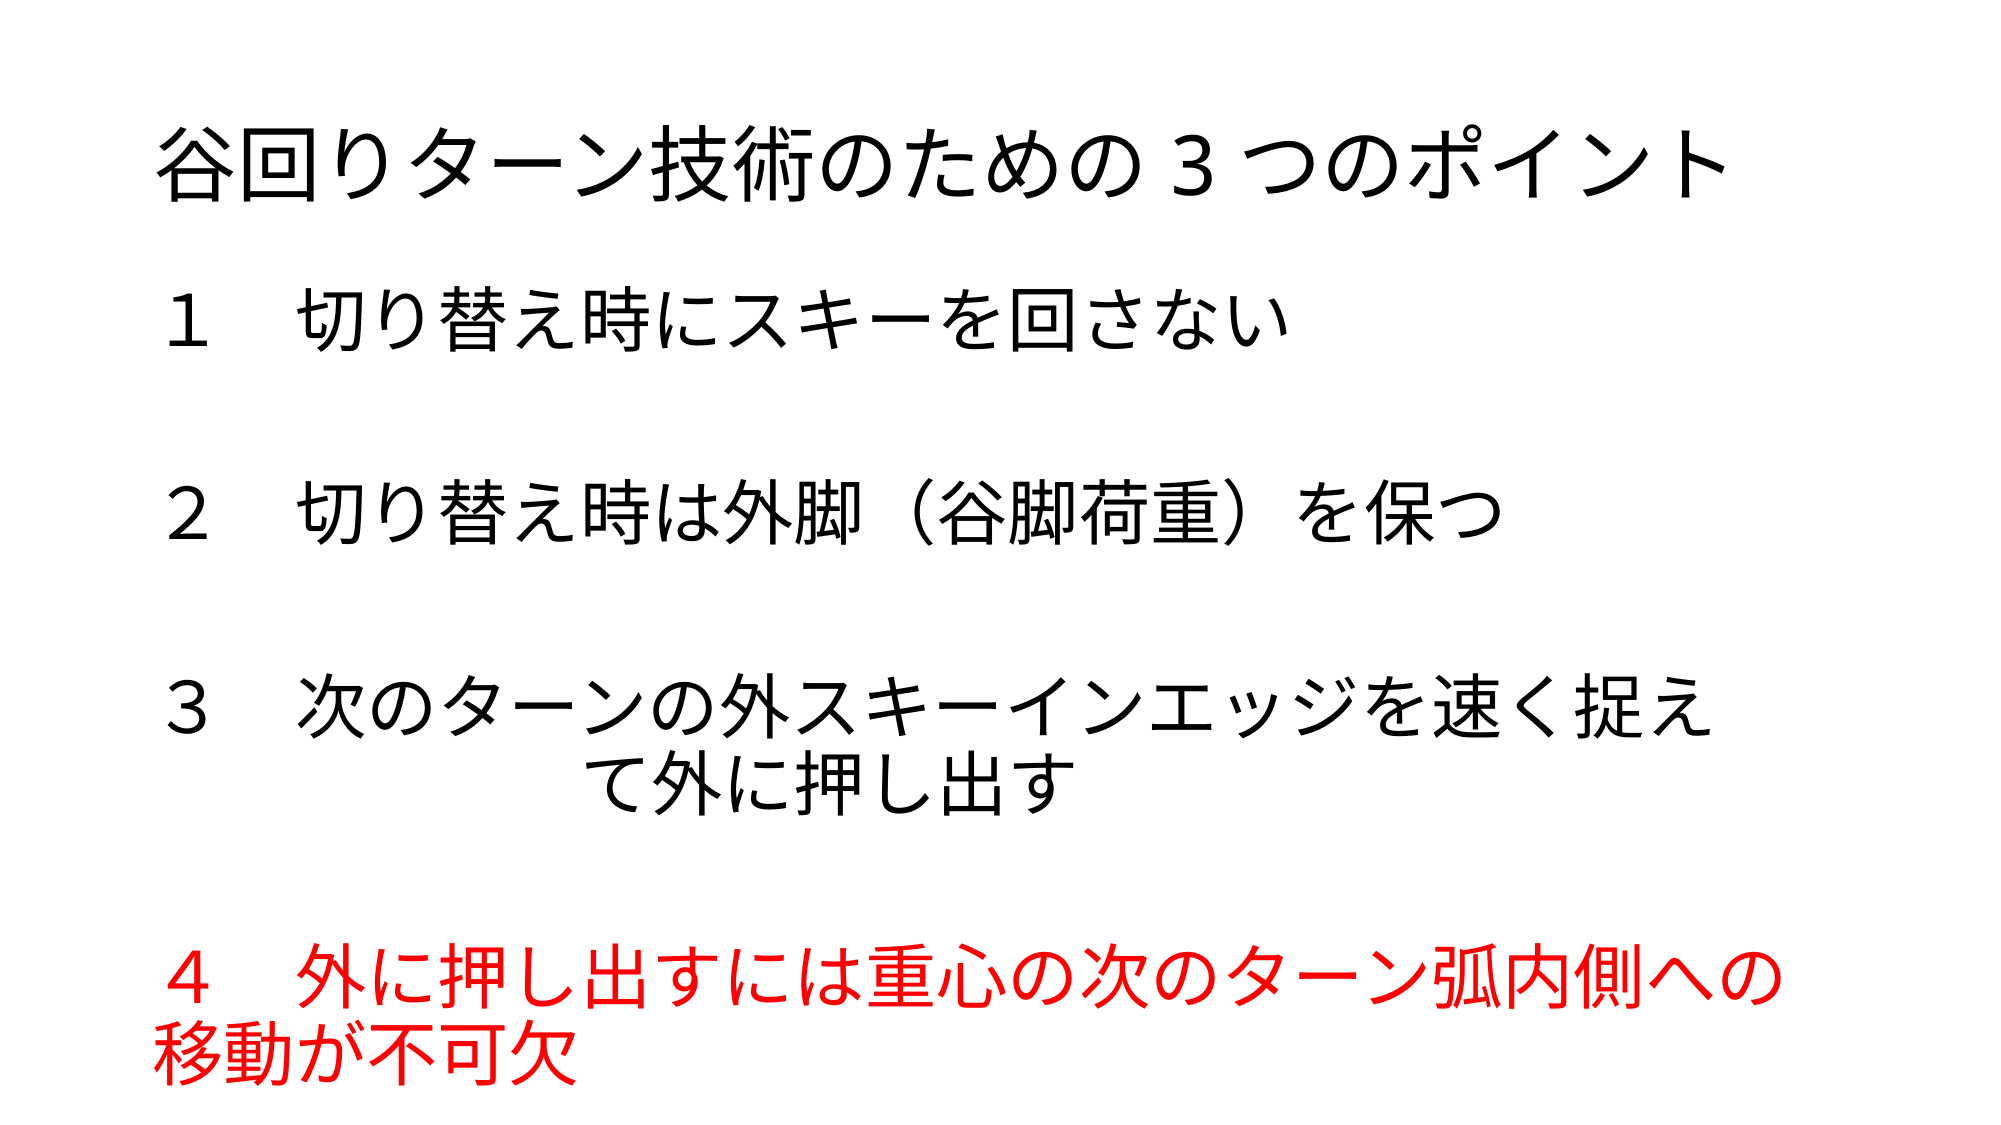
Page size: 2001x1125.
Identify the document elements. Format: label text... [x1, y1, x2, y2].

title 谷回りターン技術のための3つのポイント [138, 60, 1864, 278]
list １ 切り替え時にスキーを回さない ２ 切り替え時は外脚（谷脚荷重）を保つ ３ 次のターンの外スキーインエッジを速く捉え て外に押し出す ４ 外に押し出すには重心の次のターン弧内側への移動が不可欠 [137, 277, 1862, 1107]
